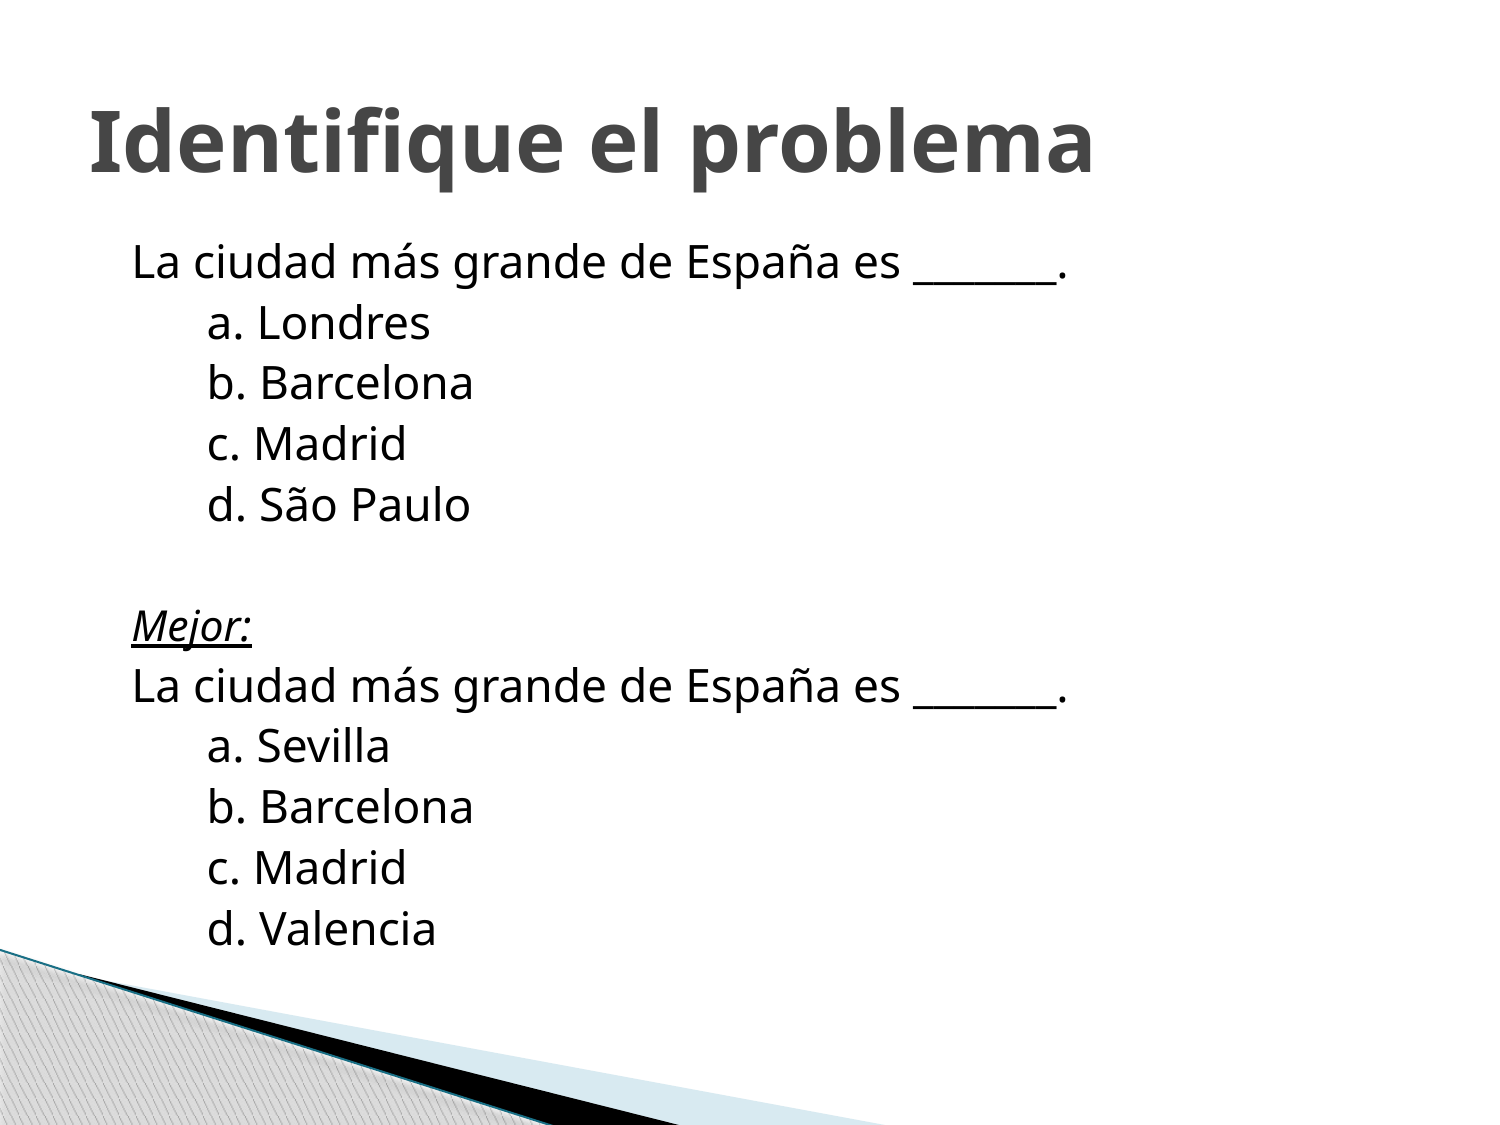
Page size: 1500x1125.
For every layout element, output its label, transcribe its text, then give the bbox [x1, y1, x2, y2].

list La ciudad más grande de España es _______. a. Londres b. Barcelona c. Madrid d. São Paulo Mejor: La ciudad más grande de España es _______. a. Sevilla b. Barcelona c. Madrid d. Valencia [99, 233, 1375, 968]
title Identifique el problema [75, 45, 1425, 233]
